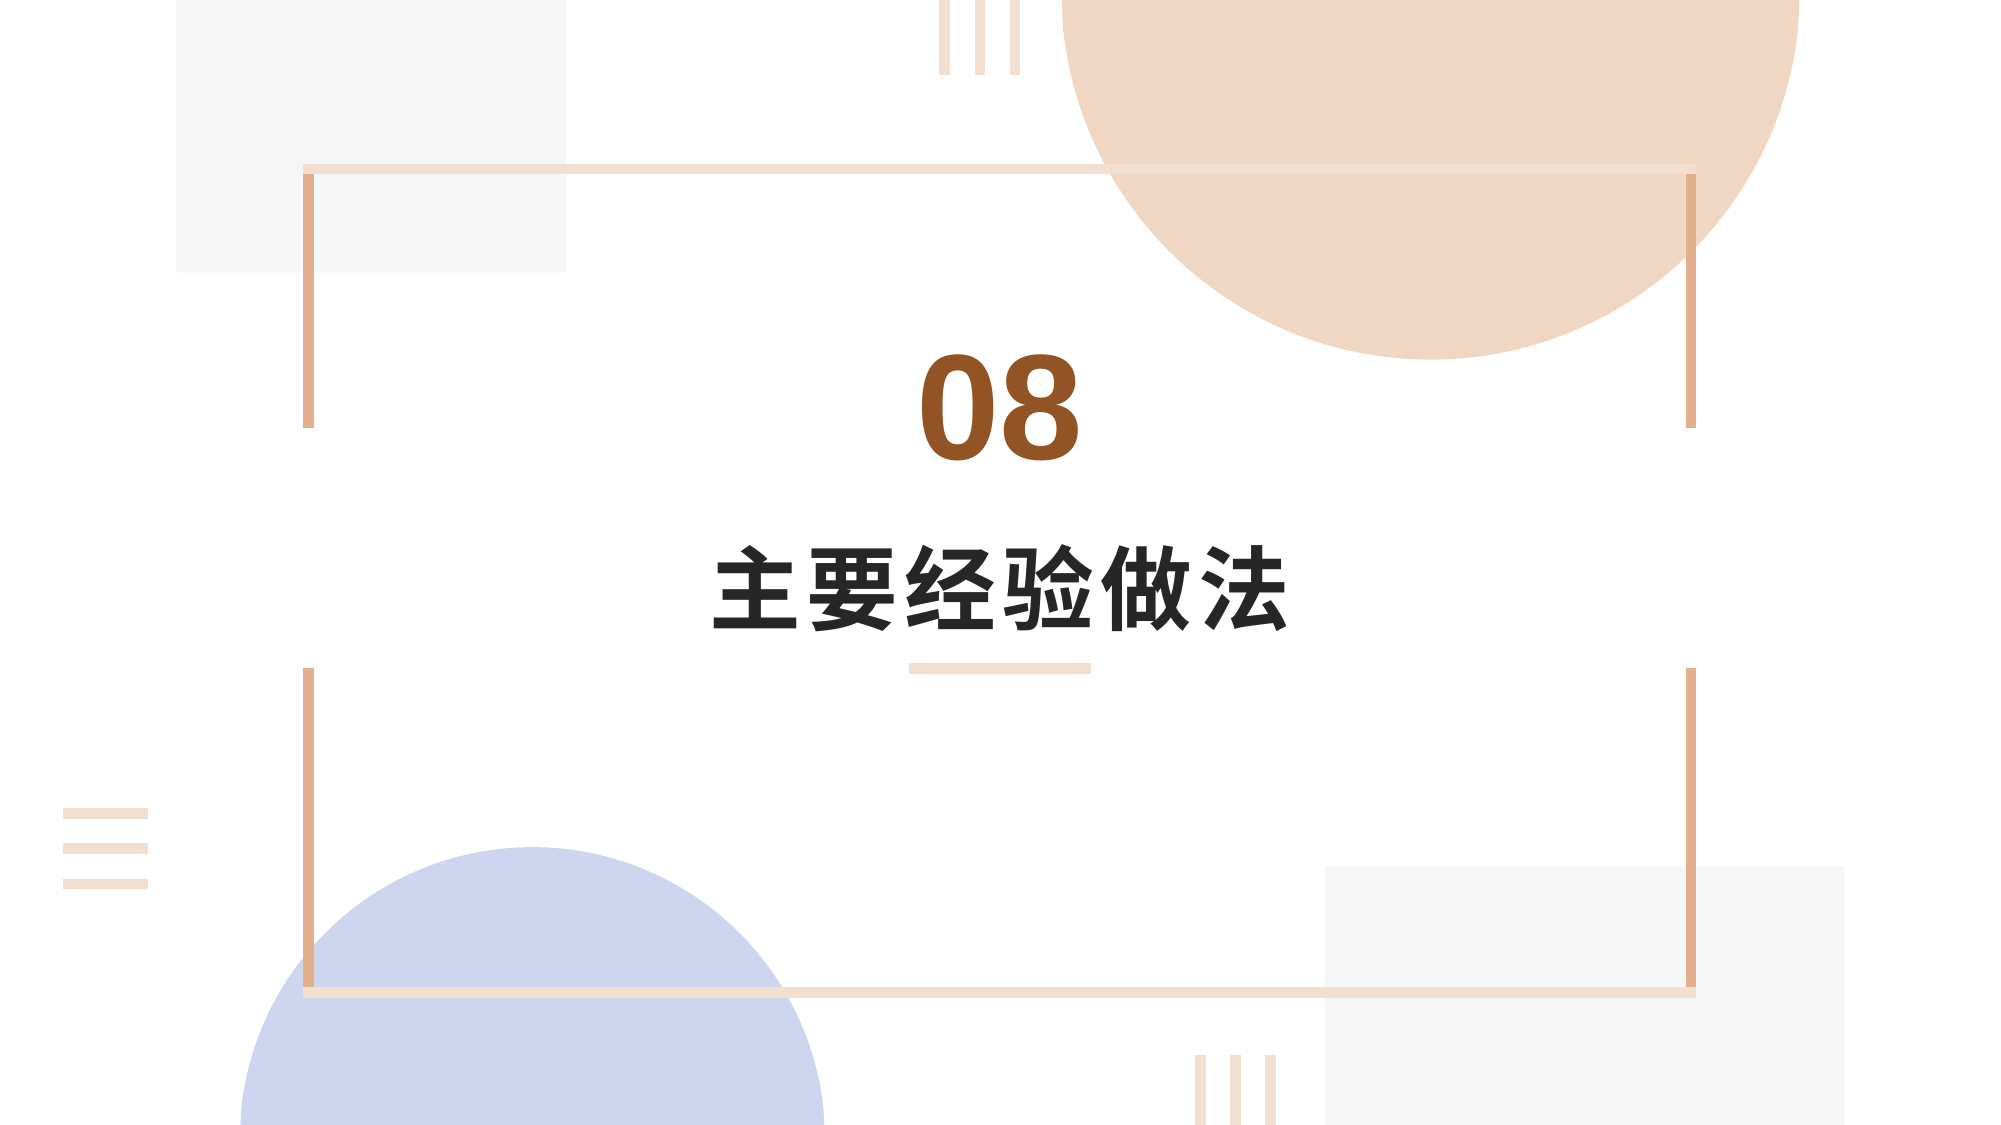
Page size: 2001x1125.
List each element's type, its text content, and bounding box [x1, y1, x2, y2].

title 主要经验做法 [492, 487, 1508, 650]
text_box 08 [819, 302, 1181, 487]
